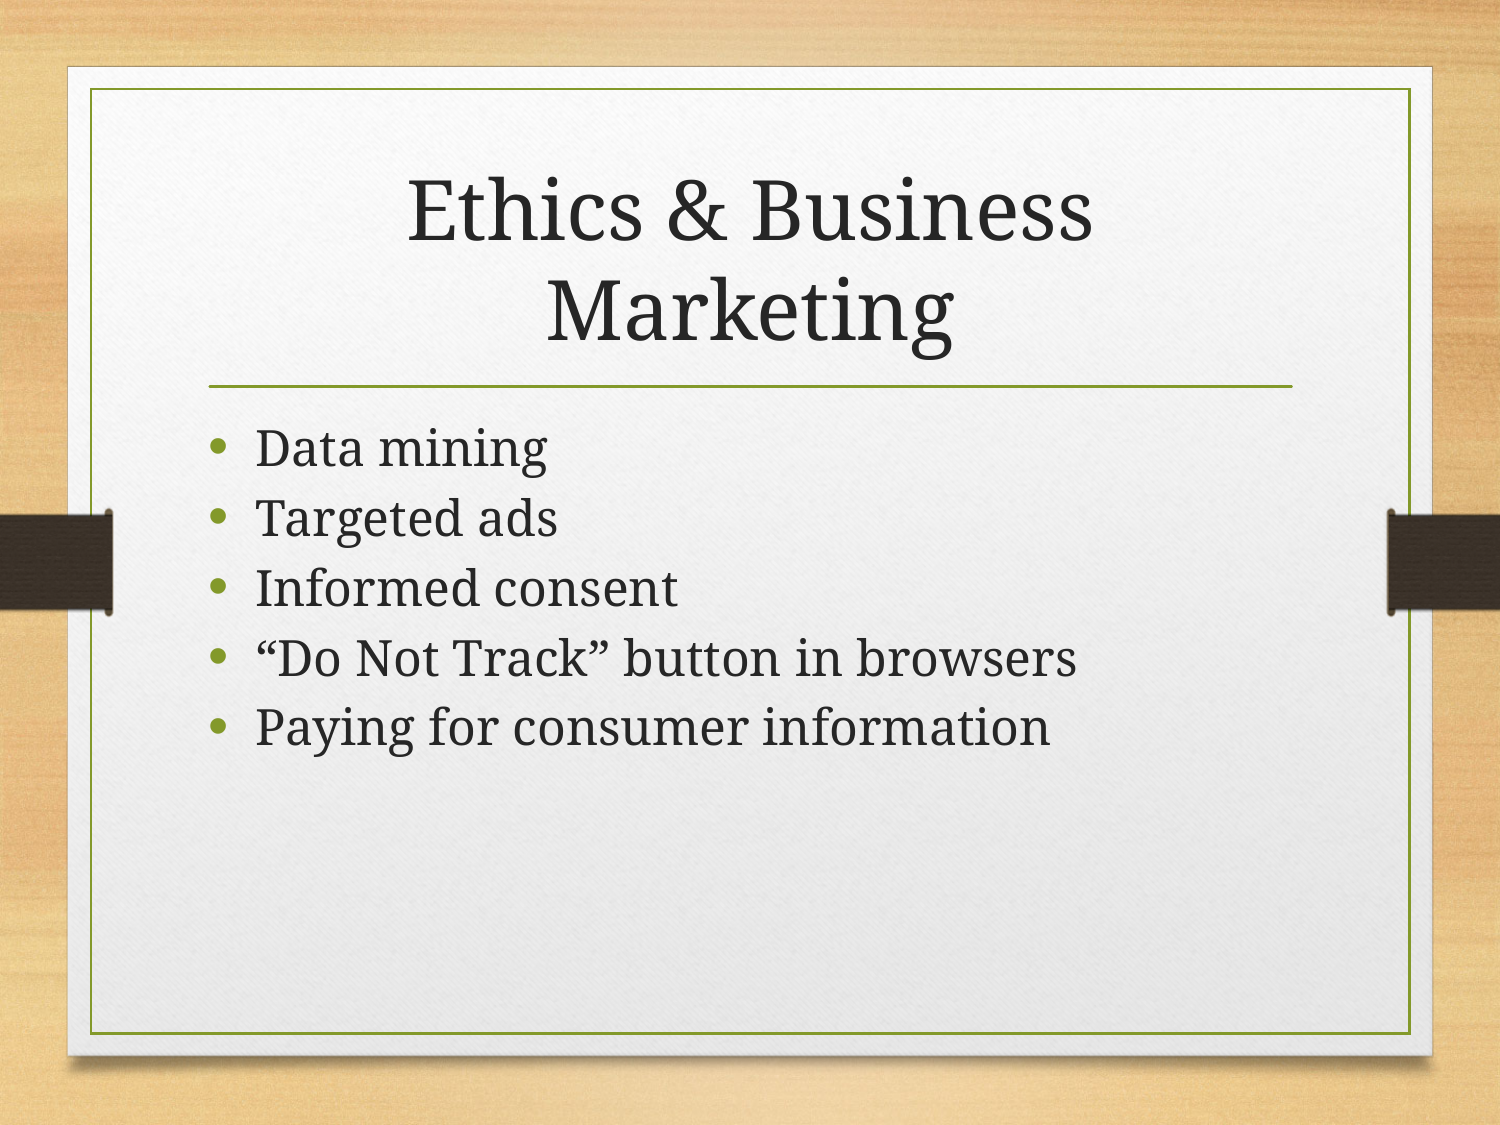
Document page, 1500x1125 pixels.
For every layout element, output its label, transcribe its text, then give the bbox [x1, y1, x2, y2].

title Ethics & Business Marketing [193, 150, 1309, 365]
list Data mining Targeted ads Informed consent “Do Not Track” button in browsers Paying for consumer information [193, 408, 1309, 974]
picture [0, 0, 1500, 1125]
